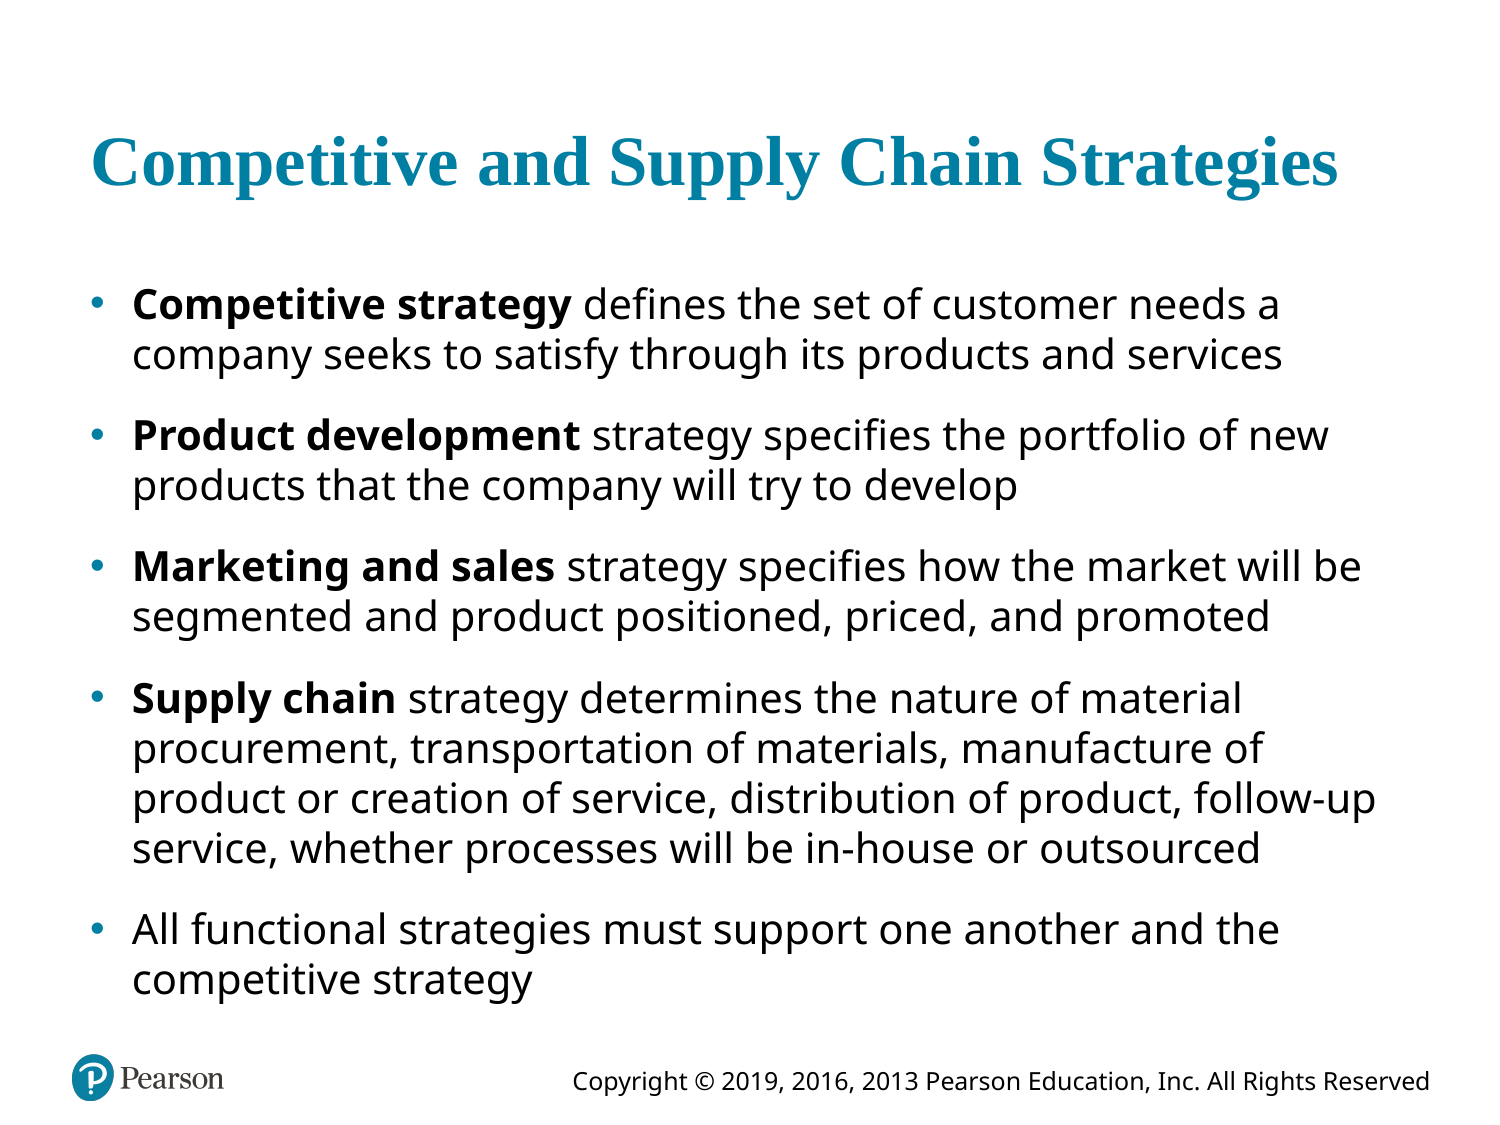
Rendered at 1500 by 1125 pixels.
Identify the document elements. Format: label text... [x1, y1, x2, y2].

picture [72, 1087, 83, 1101]
picture [72, 1054, 88, 1070]
picture [98, 1054, 224, 1101]
list Competitive strategy defines the set of customer needs a company seeks to satisfy through its products and services Product development strategy specifies the portfolio of new products that the company will try to develop Marketing and sales strategy specifies how the market will be segmented and product positioned, priced, and promoted Supply chain strategy determines the nature of material procurement, transportation of materials, manufacture of product or creation of service, distribution of product, follow-up service, whether processes will be in-house or outsourced All functional strategies must support one another and the competitive strategy [75, 262, 1425, 1018]
title Competitive and Supply Chain Strategies [75, 0, 1425, 216]
picture [80, 1063, 106, 1088]
